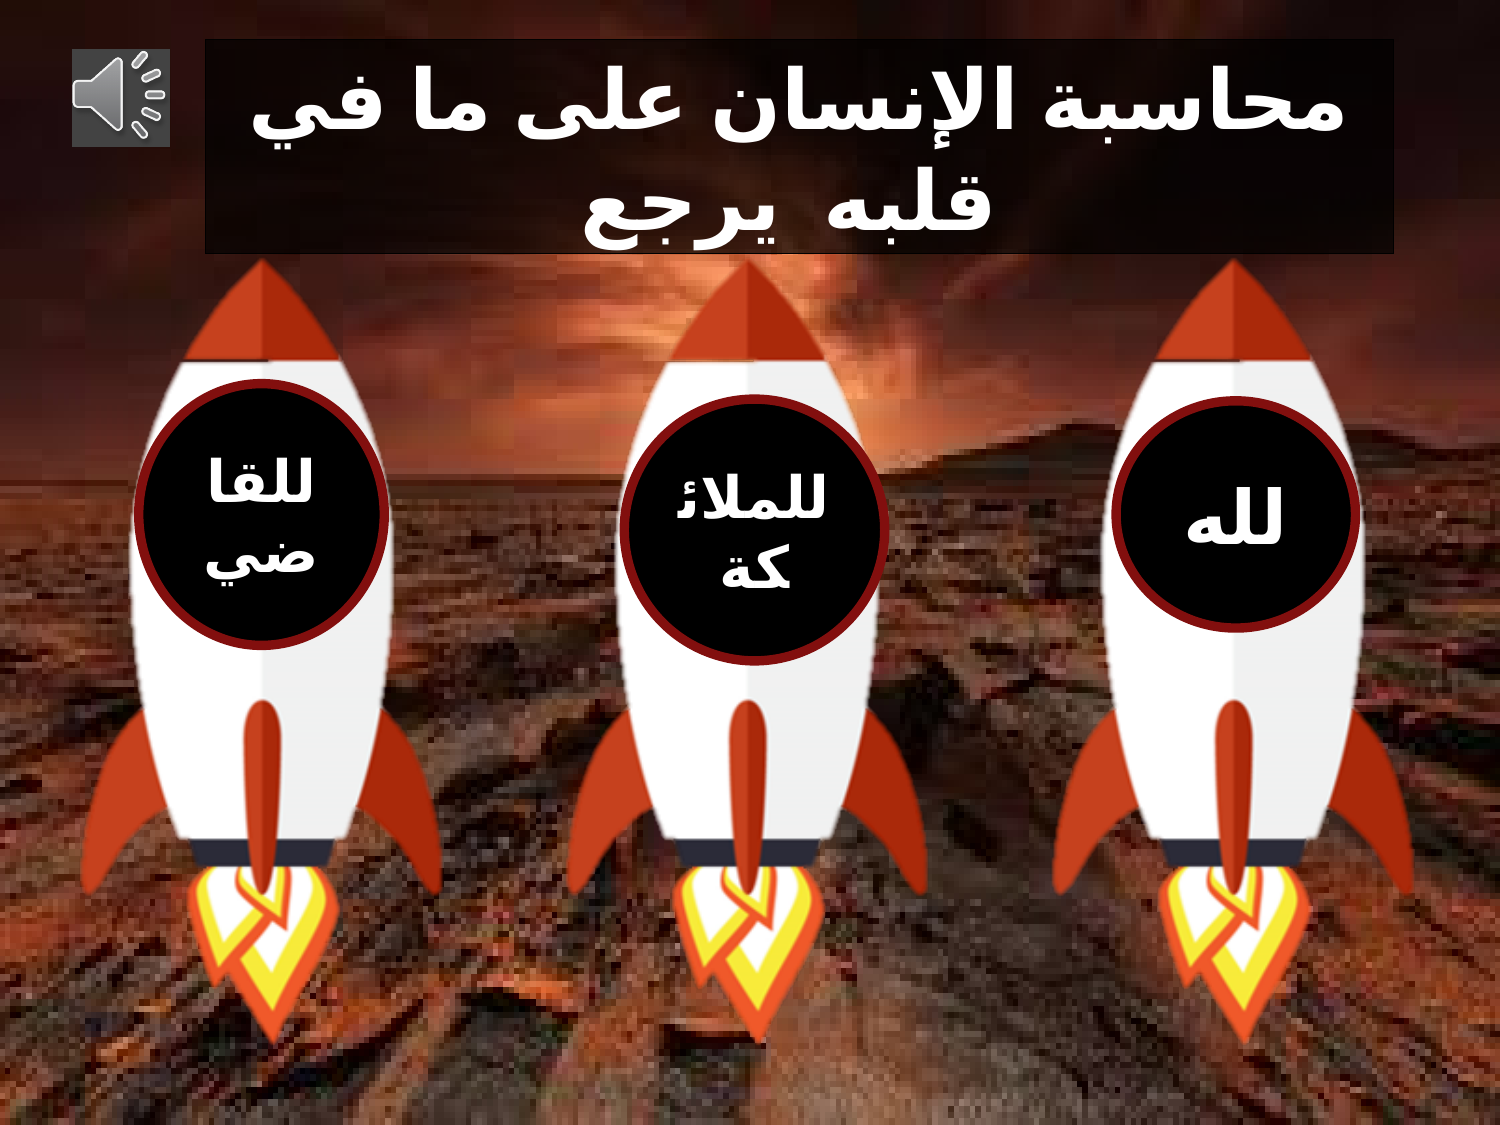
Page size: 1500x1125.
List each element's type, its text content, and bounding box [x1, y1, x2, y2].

picture [0, 0, 1500, 1125]
text_box محاسبة الإنسان على ما في قلبه يرجع [205, 39, 1394, 254]
